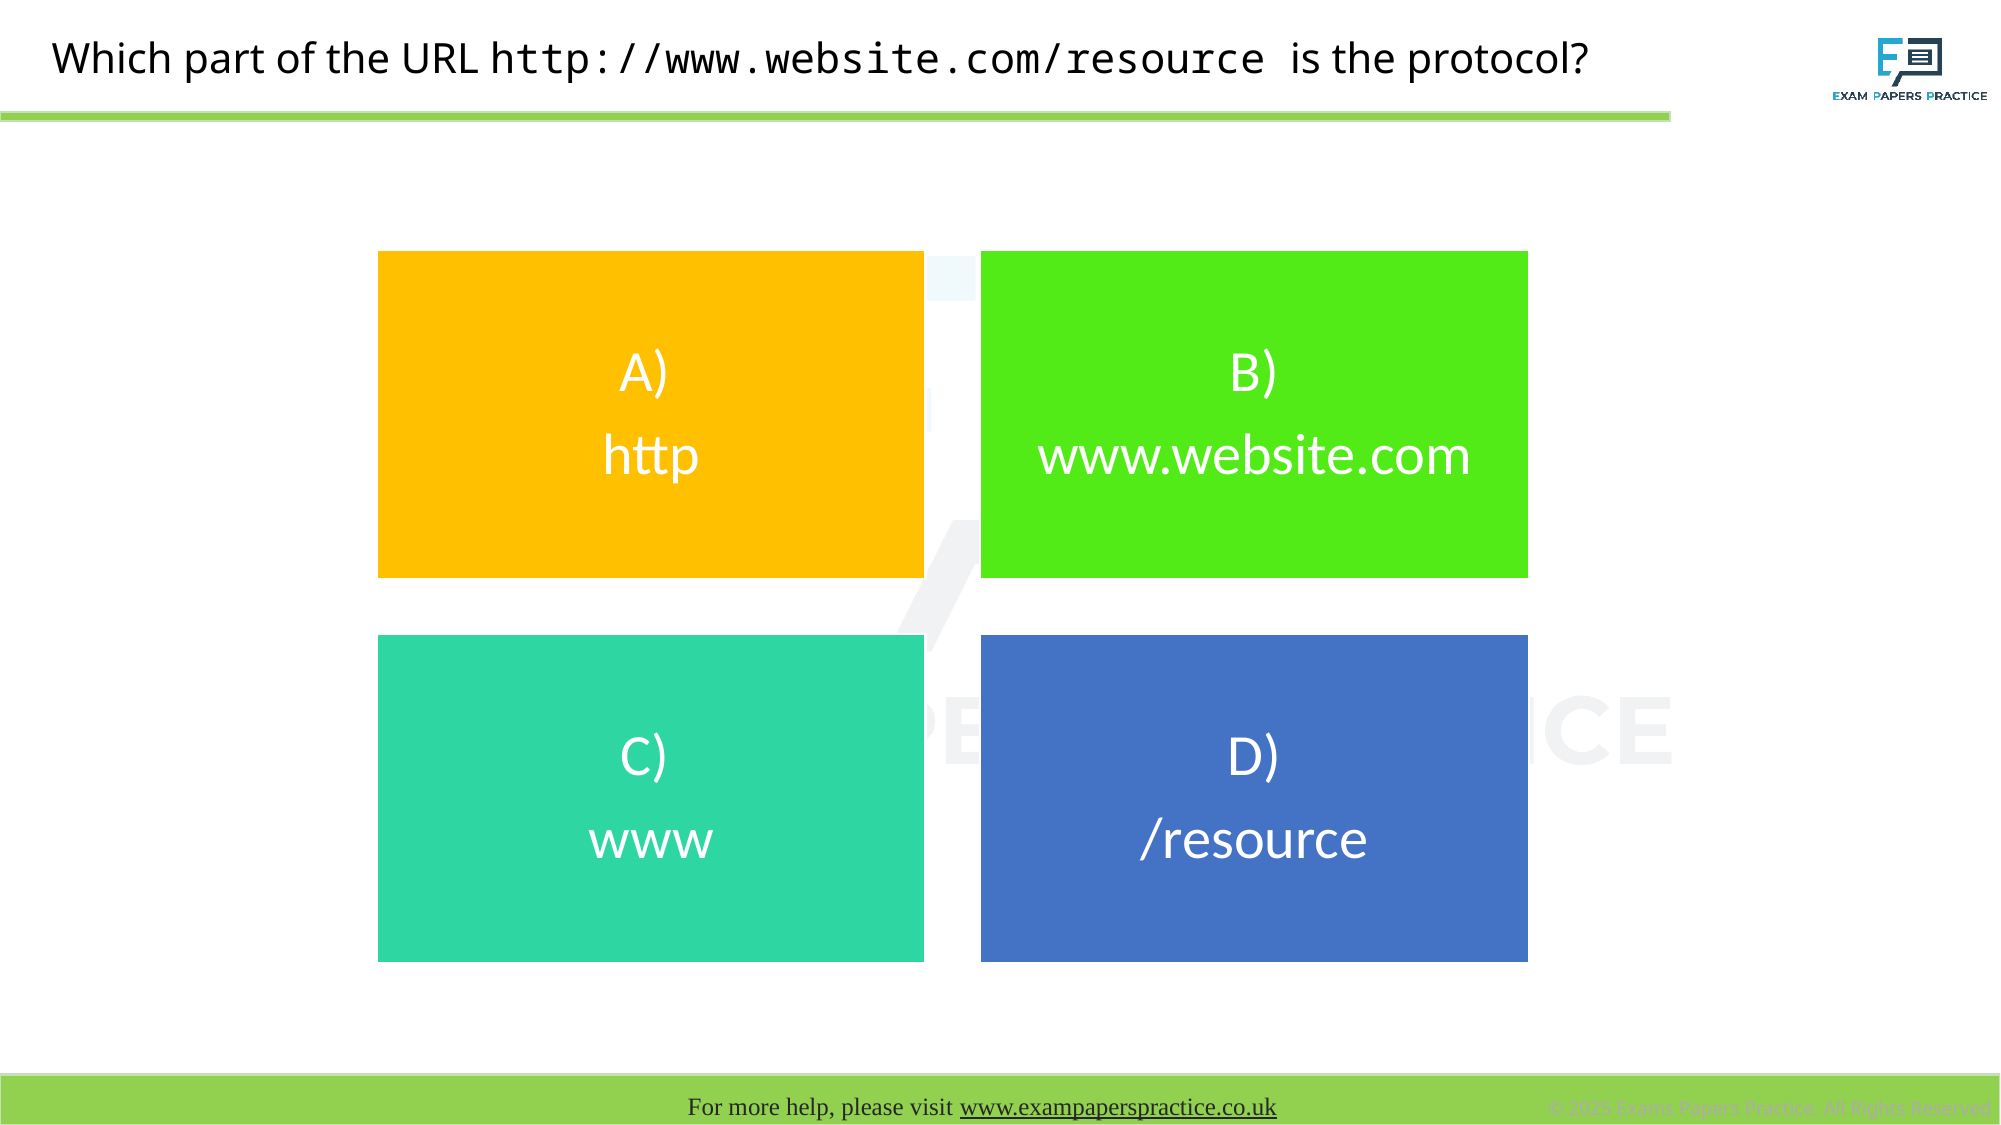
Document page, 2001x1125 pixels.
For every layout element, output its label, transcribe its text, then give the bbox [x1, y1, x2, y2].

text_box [90, 249, 1816, 964]
title Which part of the URL http://www.website.com/resource is the protocol? [36, 0, 1658, 169]
